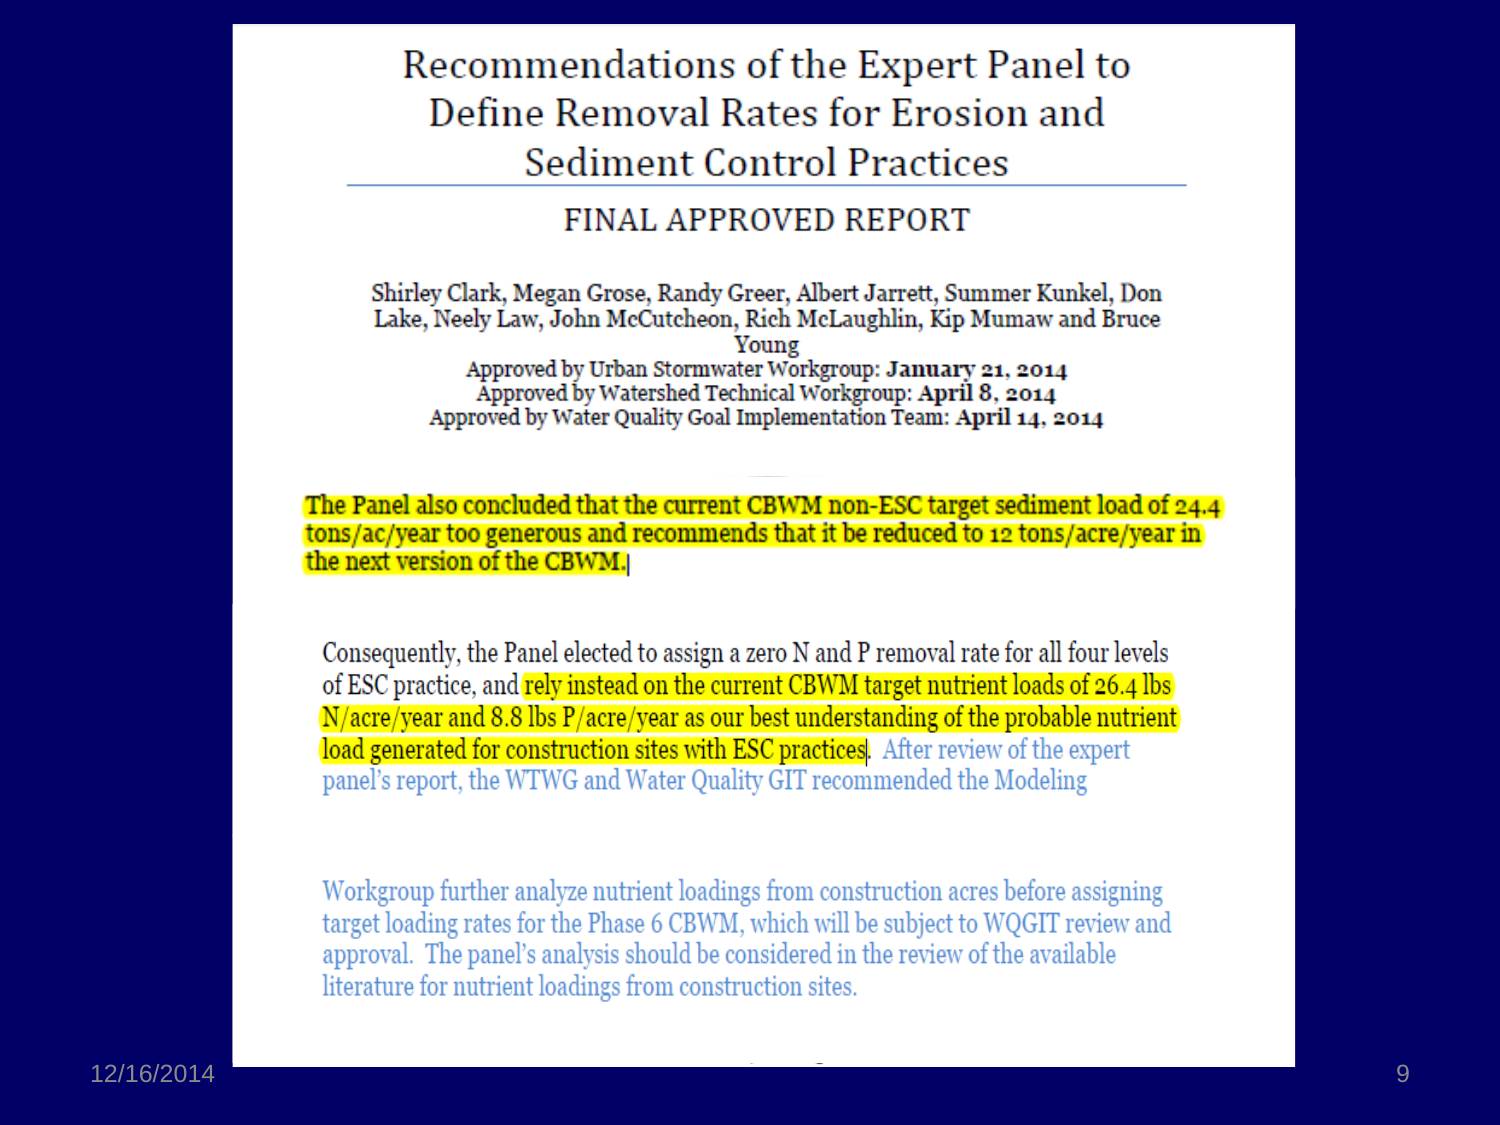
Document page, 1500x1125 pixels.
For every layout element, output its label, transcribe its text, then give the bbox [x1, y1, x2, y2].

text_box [232, 604, 1276, 1063]
slide_number 9 [1074, 1042, 1425, 1103]
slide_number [75, 1042, 425, 1103]
picture [232, 23, 1296, 1067]
